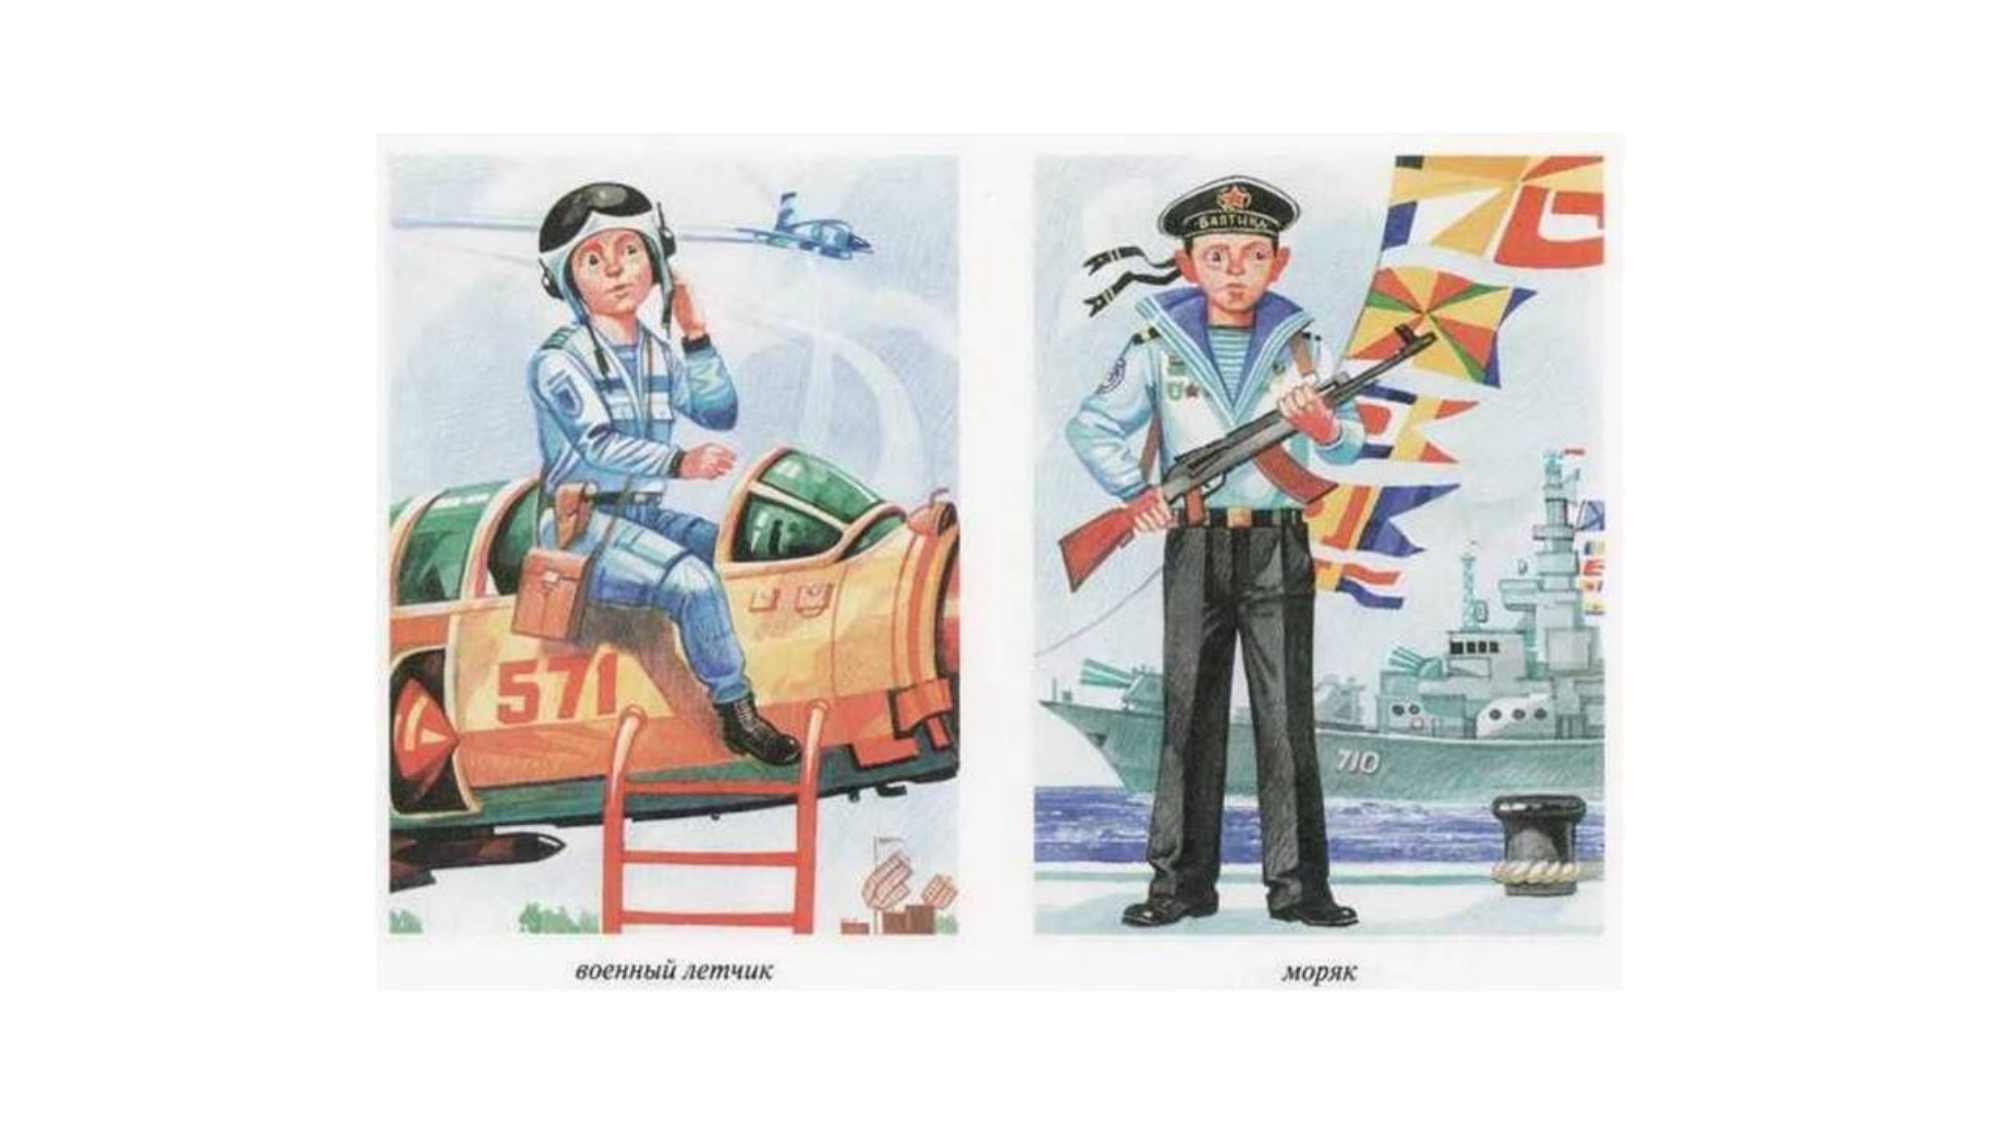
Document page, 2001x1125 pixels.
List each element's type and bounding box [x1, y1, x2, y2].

picture [374, 132, 1625, 993]
